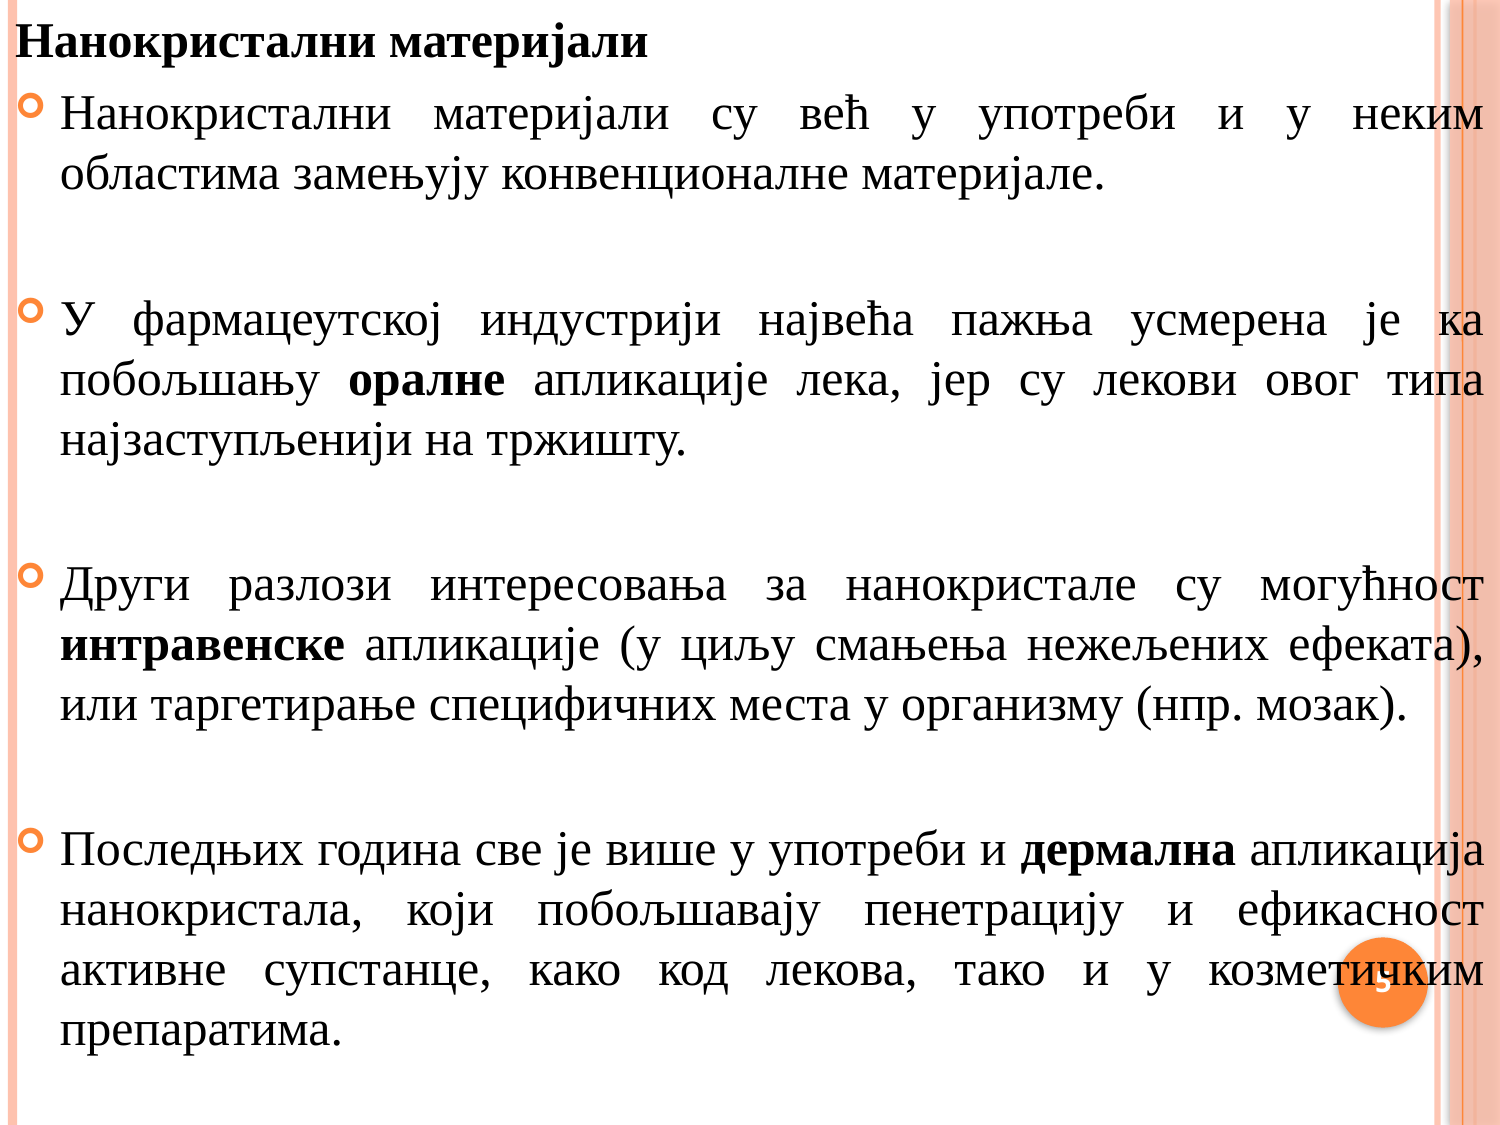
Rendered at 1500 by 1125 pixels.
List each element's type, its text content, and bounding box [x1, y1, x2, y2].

list Нанокристални материјали Нанокристални материјали су већ у употреби и у неким областима замењују конвенционалне материјале. У фармацеутској индустрији највећа пажња усмерена је ка побољшању оралне апликације лека, јер су лекови овог типа најзаступљенији на тржишту. Други разлози интересовања за нанокристале су могућност интравенске апликације (у циљу смањења нежељених ефеката), или таргетирање специфичних места у организму (нпр. мозак). Последњих година све је више у употреби и дермална апликација нанокристала, који побољшавају пенетрацију и ефикасност активне супстанце, како код лекова, тако и у козметичким препаратима. [0, 0, 1500, 1125]
